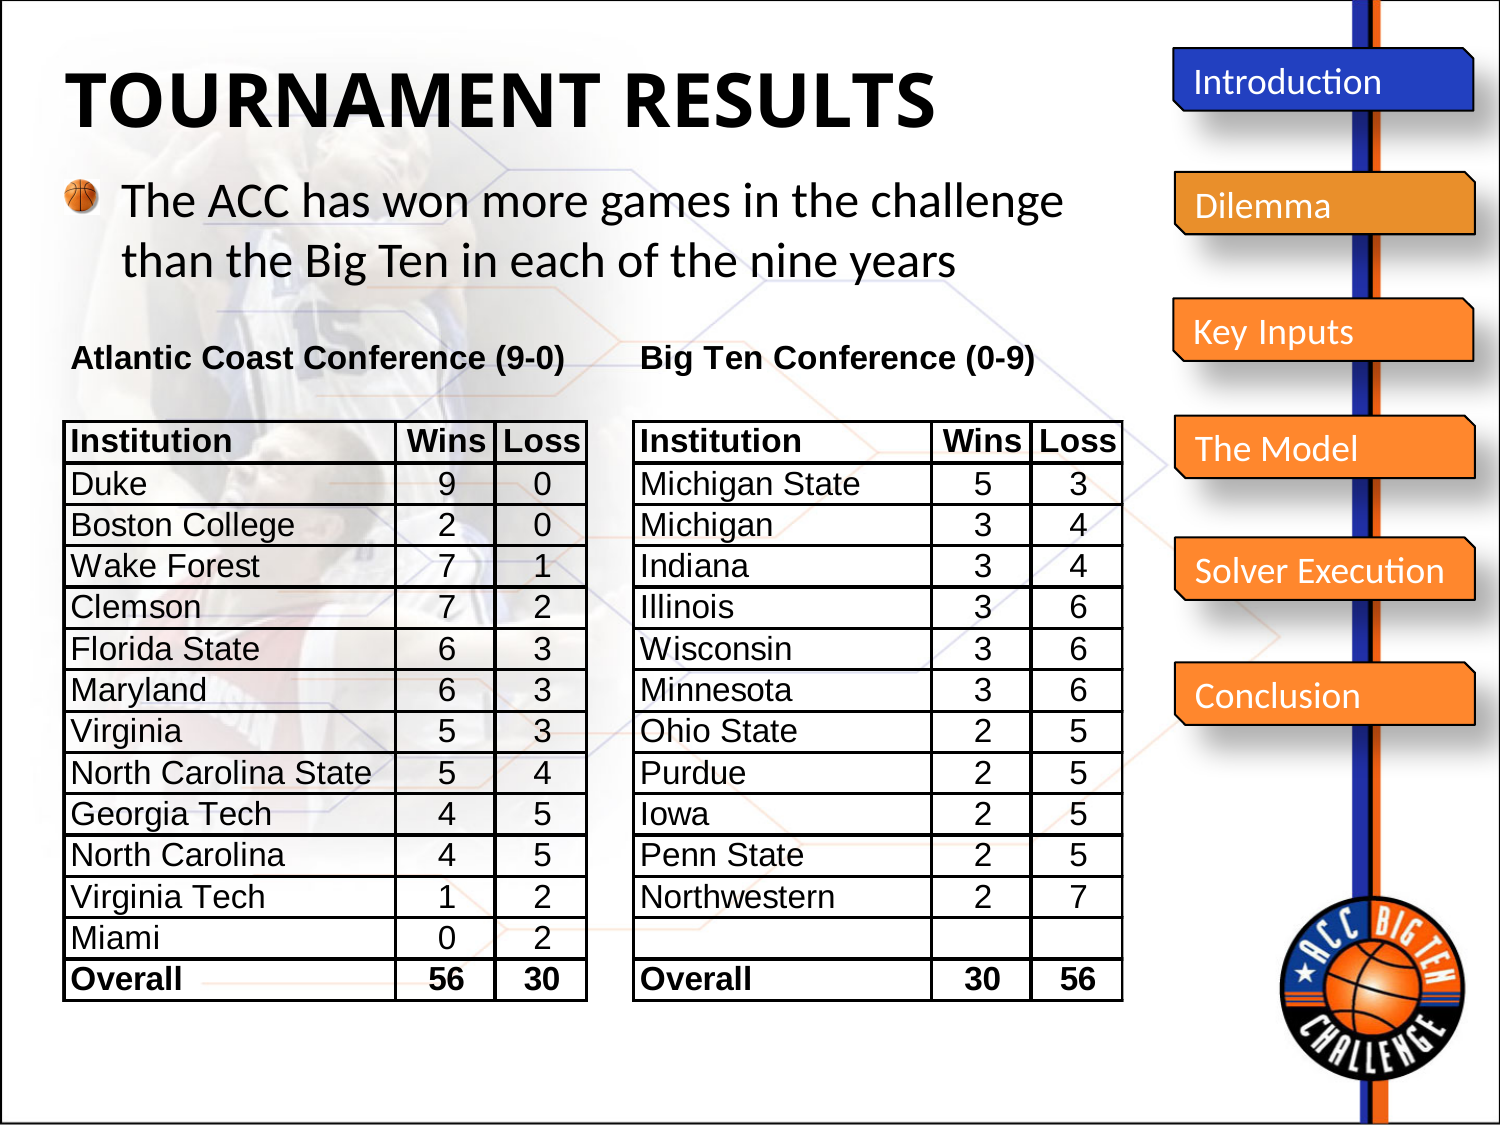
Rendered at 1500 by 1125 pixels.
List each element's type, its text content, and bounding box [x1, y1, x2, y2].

text_box Solver Execution [1172, 535, 1478, 603]
text_box The Model [1172, 413, 1478, 481]
text_box Dilemma [1172, 169, 1478, 237]
text_box TOURNAMENT RESULTS The ACC has won more games in the challenge than the Big Ten in each of the nine years [50, 45, 1150, 295]
text_box Conclusion [1172, 660, 1478, 727]
text_box Key Inputs [1171, 296, 1476, 363]
picture [0, 0, 1500, 1125]
text_box Introduction [1171, 46, 1476, 113]
